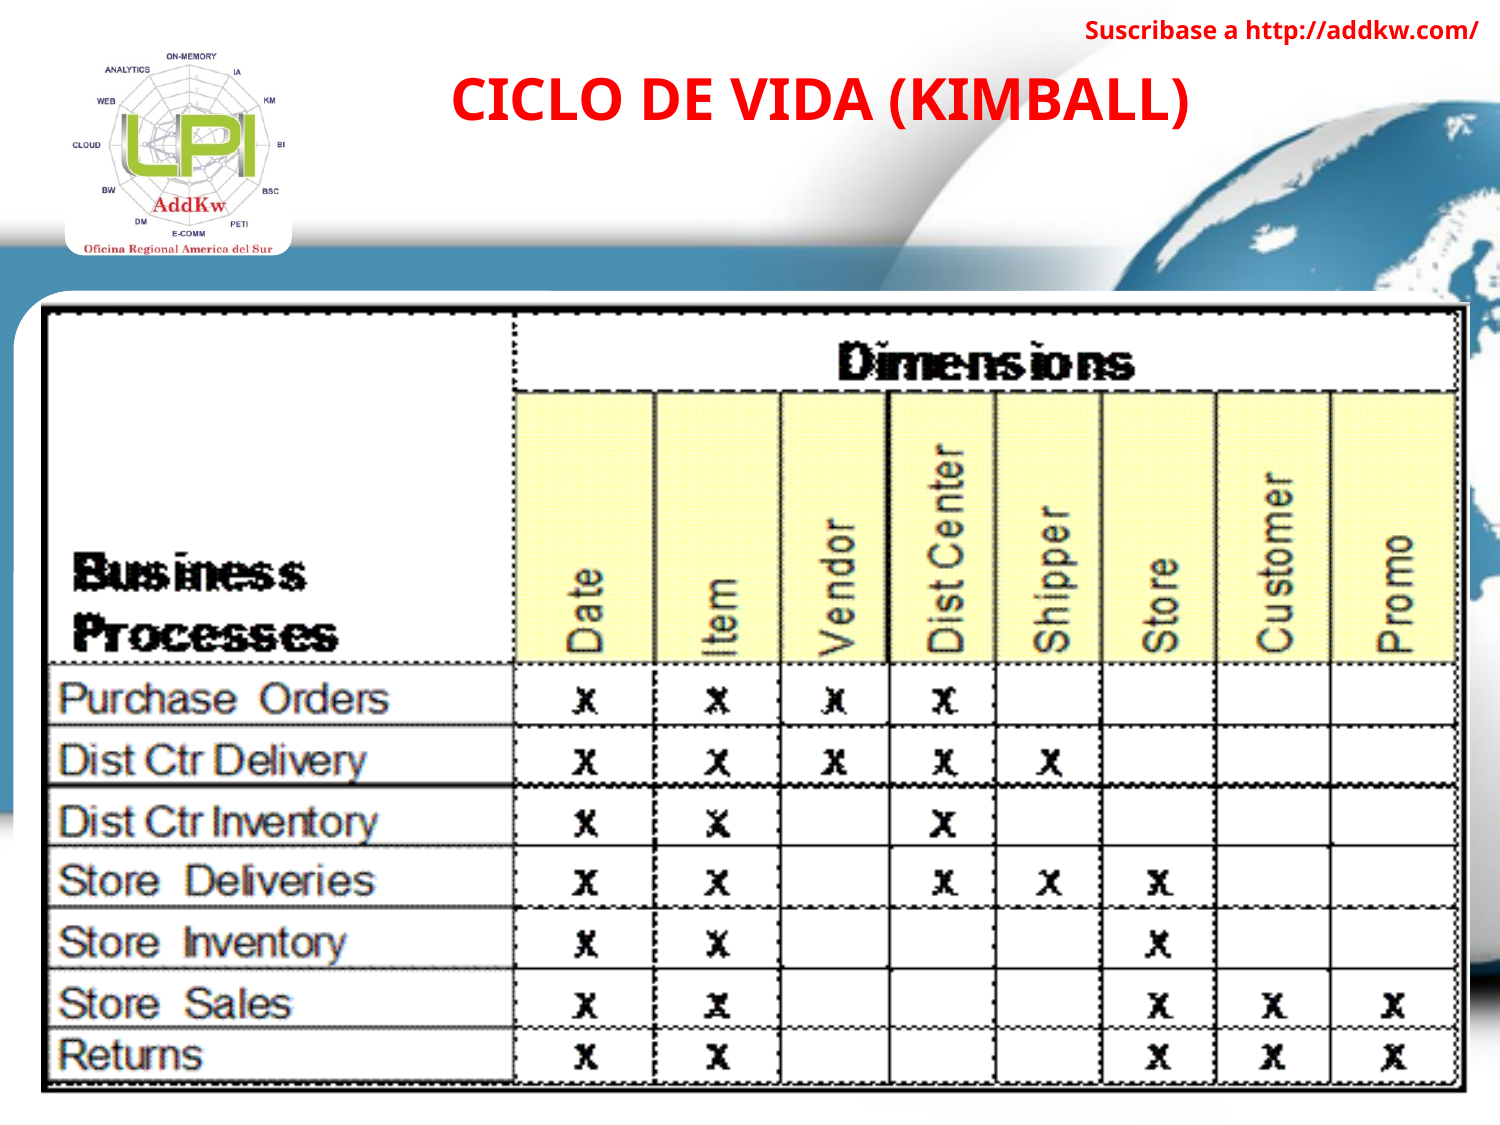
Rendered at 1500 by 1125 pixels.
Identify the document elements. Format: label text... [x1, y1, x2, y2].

picture [0, 0, 1500, 1125]
text_box Ciclo de vida (kimball) [276, 54, 1364, 173]
text_box Suscribase a http://addkw.com/ [1070, 7, 1495, 52]
